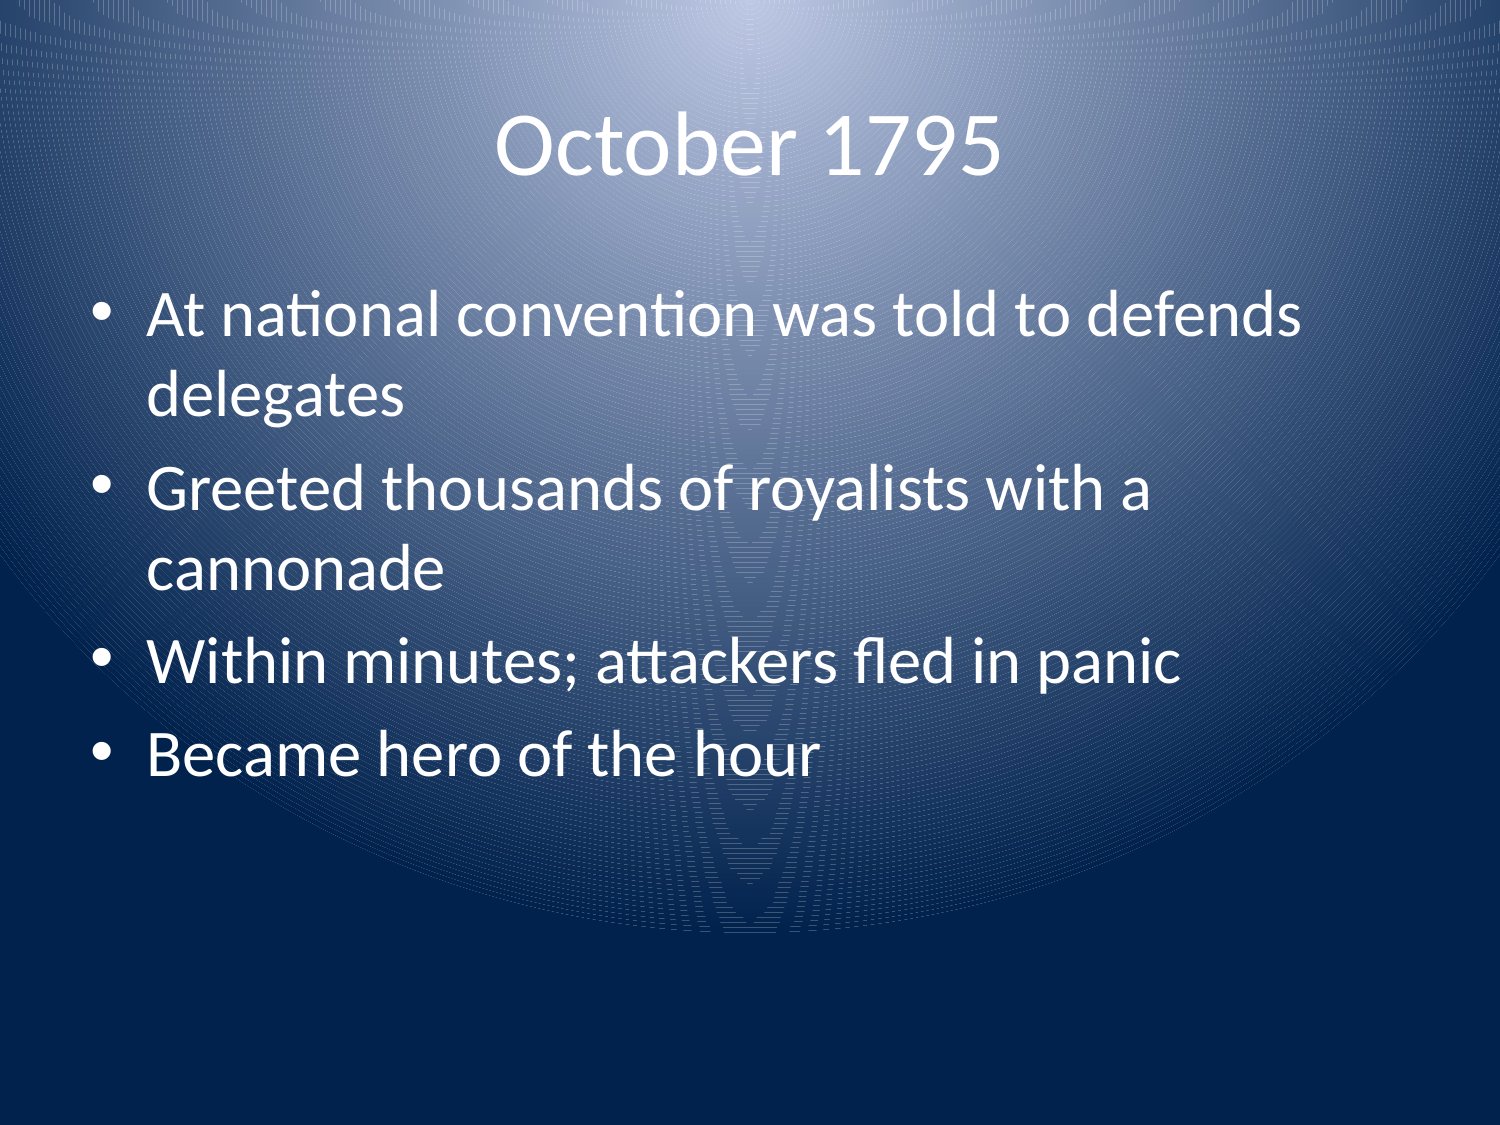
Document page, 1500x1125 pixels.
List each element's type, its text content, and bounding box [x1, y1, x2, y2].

list At national convention was told to defends delegates Greeted thousands of royalists with a cannonade Within minutes; attackers fled in panic Became hero of the hour [75, 262, 1425, 1005]
title October 1795 [75, 45, 1425, 233]
